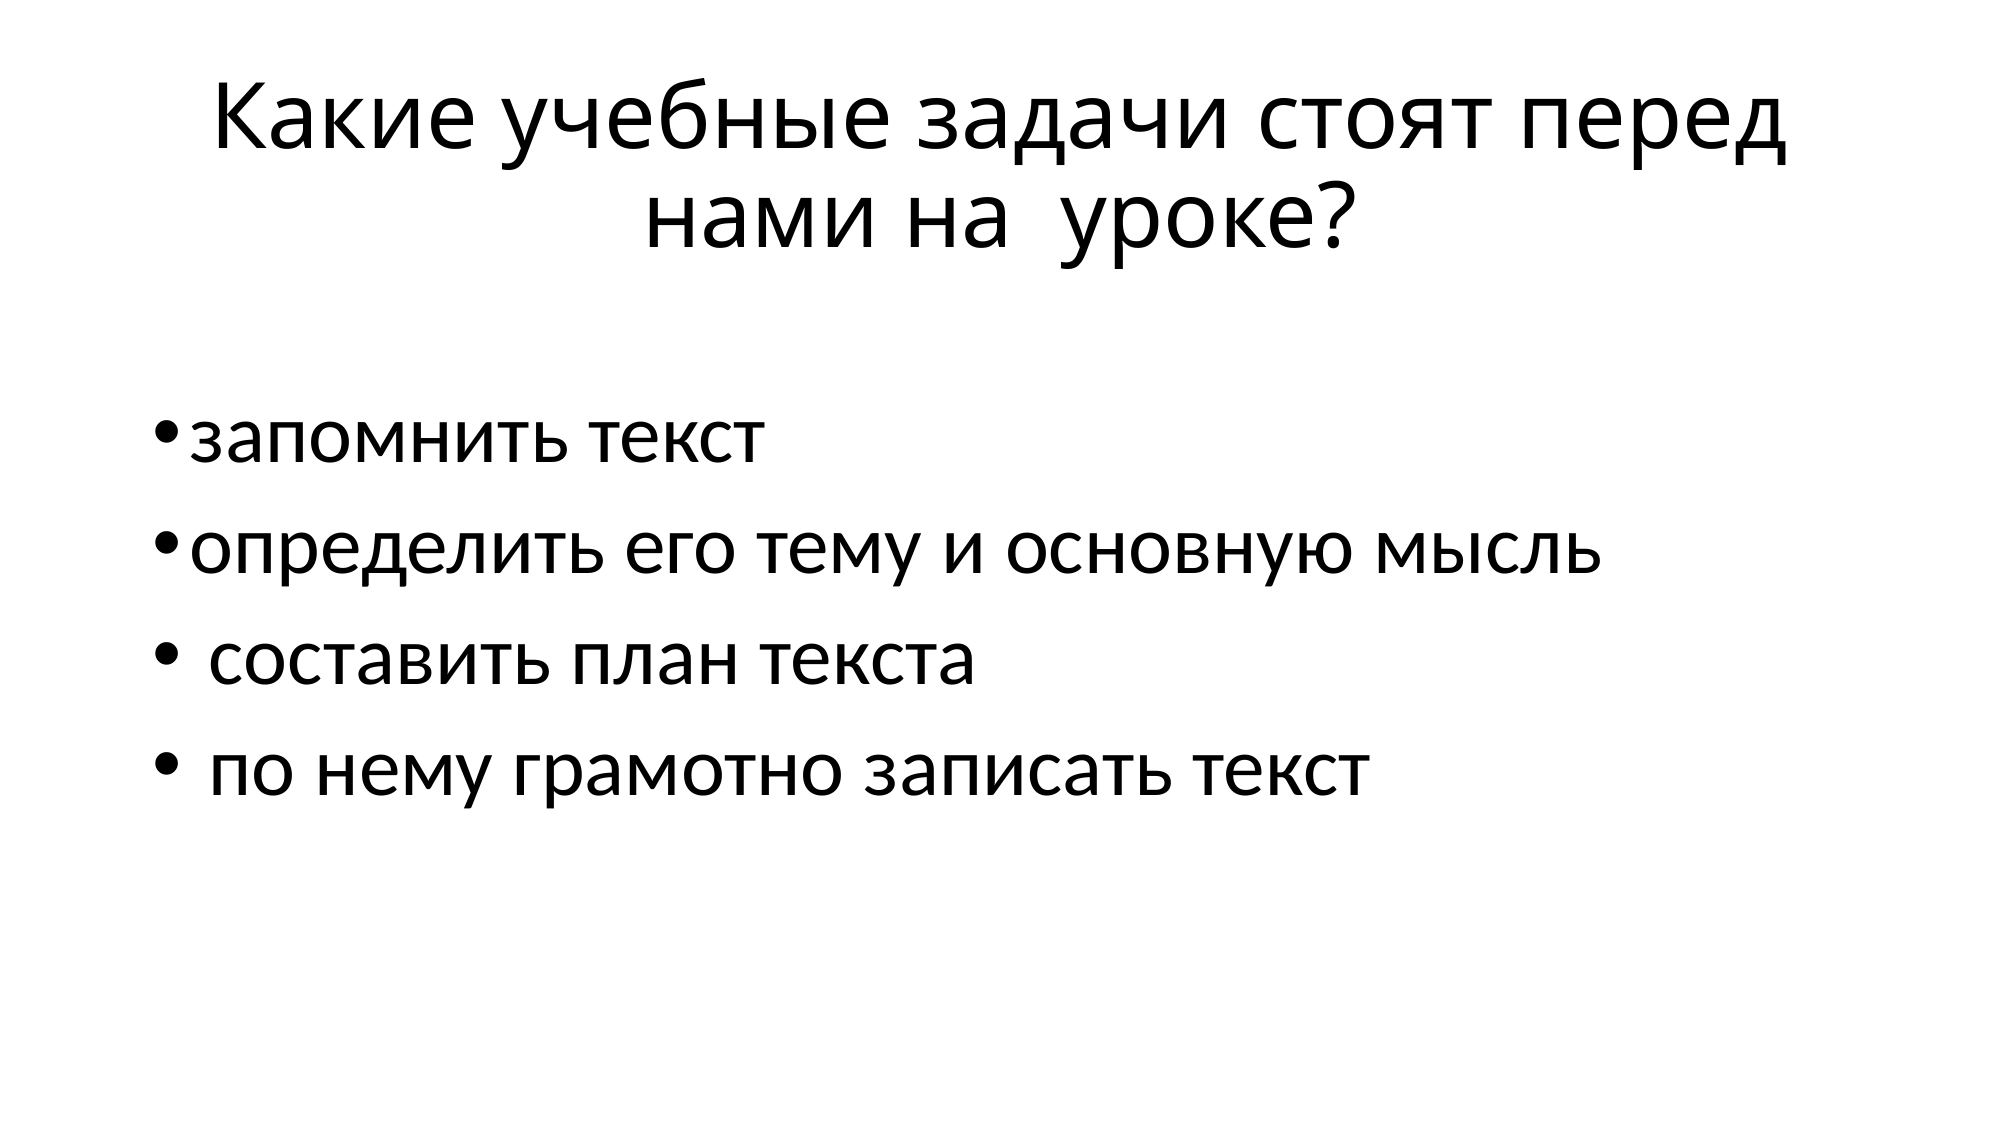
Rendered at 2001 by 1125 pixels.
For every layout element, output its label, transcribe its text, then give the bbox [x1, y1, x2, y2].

title Какие учебные задачи стоят перед нами на уроке? [137, 59, 1863, 278]
list запомнить текст определить его тему и основную мысль составить план текста по нему грамотно записать текст [137, 299, 1863, 1014]
